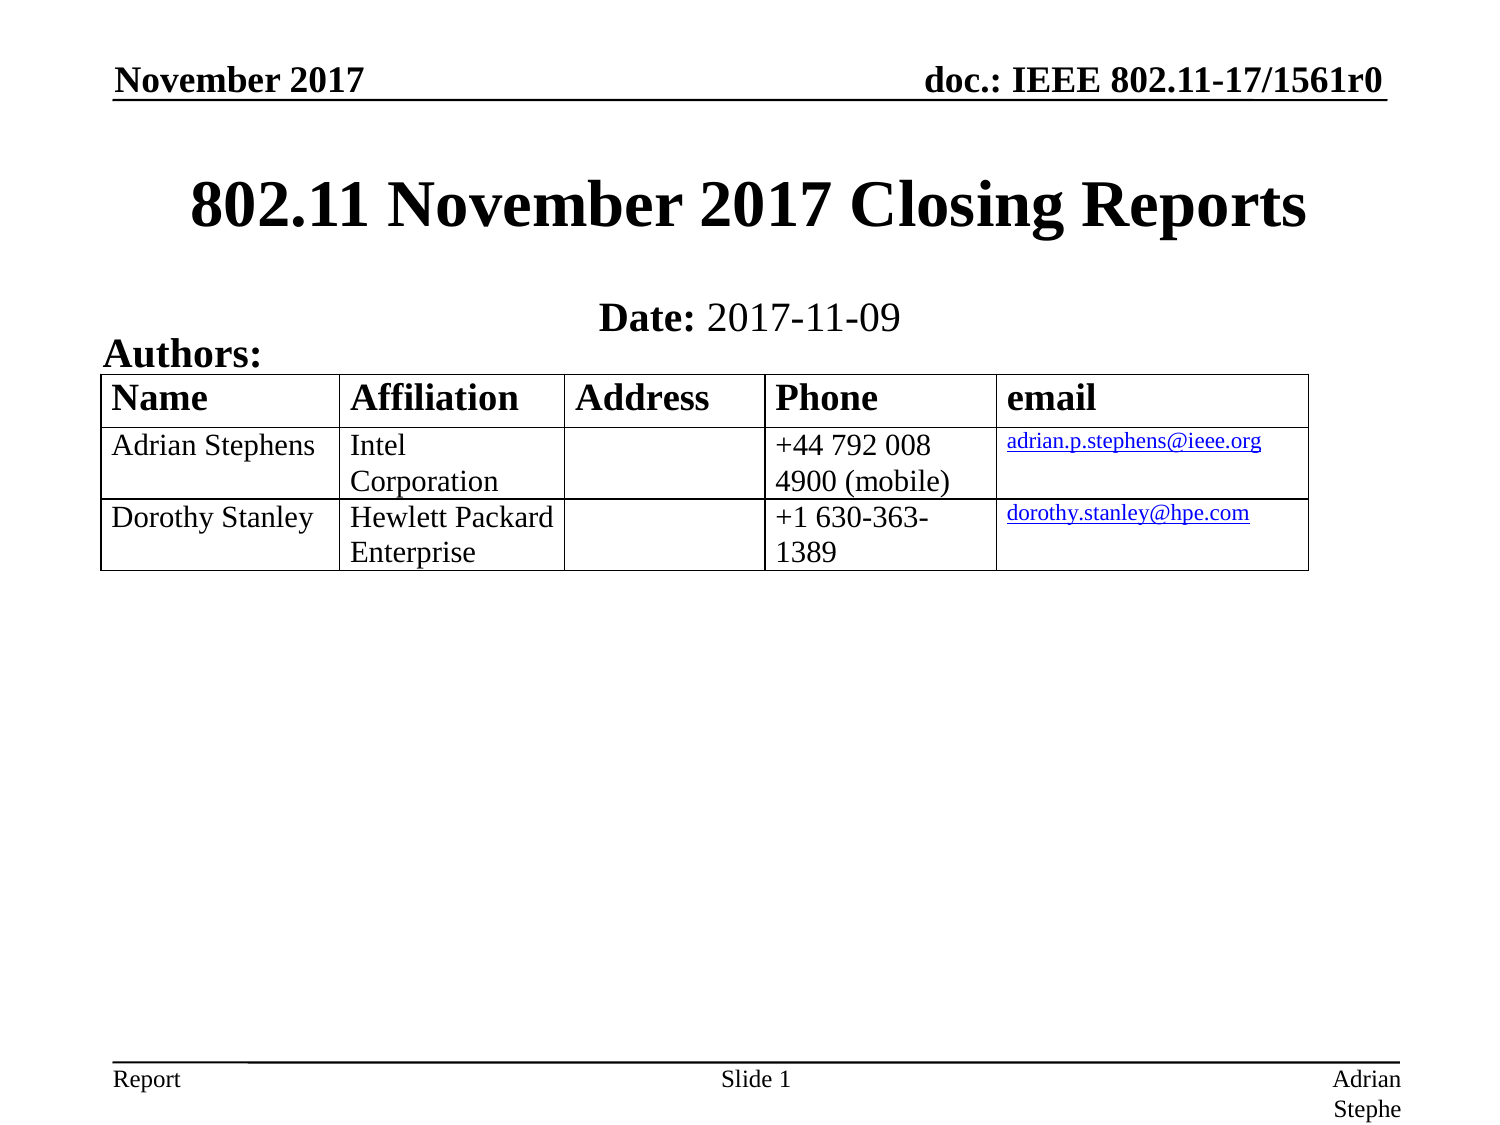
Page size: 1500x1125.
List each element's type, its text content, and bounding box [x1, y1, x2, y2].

slide_number Slide 1 [711, 1061, 801, 1093]
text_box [86, 373, 1343, 798]
footer Adrian Stephens, Intel Corporation [1324, 1061, 1402, 1093]
list Date: 2017-11-09 [112, 287, 1388, 350]
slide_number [114, 54, 374, 101]
text_box Authors: [87, 318, 325, 372]
title 802.11 November 2017 Closing Reports [112, 112, 1388, 287]
